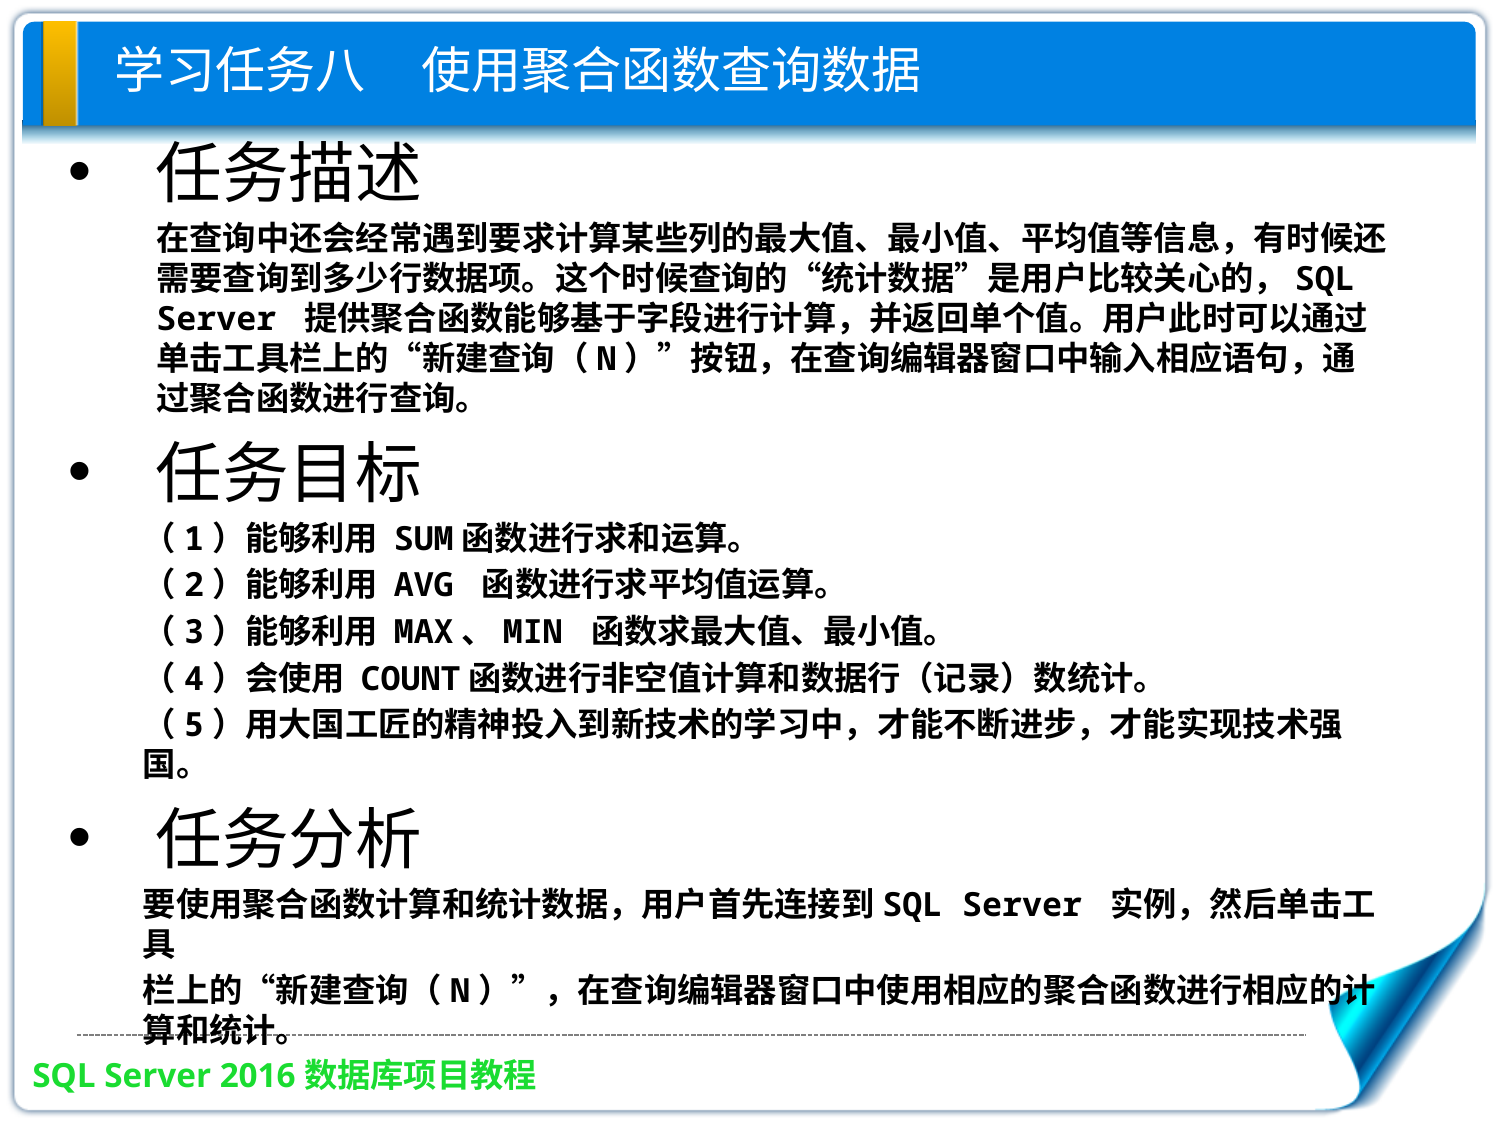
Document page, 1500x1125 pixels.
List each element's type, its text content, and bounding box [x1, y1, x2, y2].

list 任务描述 在查询中还会经常遇到要求计算某些列的最大值、最小值、平均值等信息，有时候还需要查询到多少行数据项。这个时候查询的“统计数据”是用户比较关心的，SQL Server 提供聚合函数能够基于字段进行计算，并返回单个值。用户此时可以通过单击工具栏上的“新建查询（N）”按钮，在查询编辑器窗口中输入相应语句，通过聚合函数进行查询。 任务目标 （1）能够利用 SUM函数进行求和运算。 （2）能够利用 AVG 函数进行求平均值运算。 （3）能够利用 MAX、MIN 函数求最大值、最小值。 （4）会使用 COUNT函数进行非空值计算和数据行（记录）数统计。 （5）用大国工匠的精神投入到新技术的学习中，才能不断进步，才能实现技术强国。 任务分析 要使用聚合函数计算和统计数据，用户首先连接到SQL Server 实例，然后单击工具 栏上的“新建查询（N）”，在查询编辑器窗口中使用相应的聚合函数进行相应的计算和统计。 [53, 123, 1404, 1047]
picture [0, 0, 1500, 1125]
title 学习任务八 使用聚合函数查询数据 [100, 30, 1313, 123]
